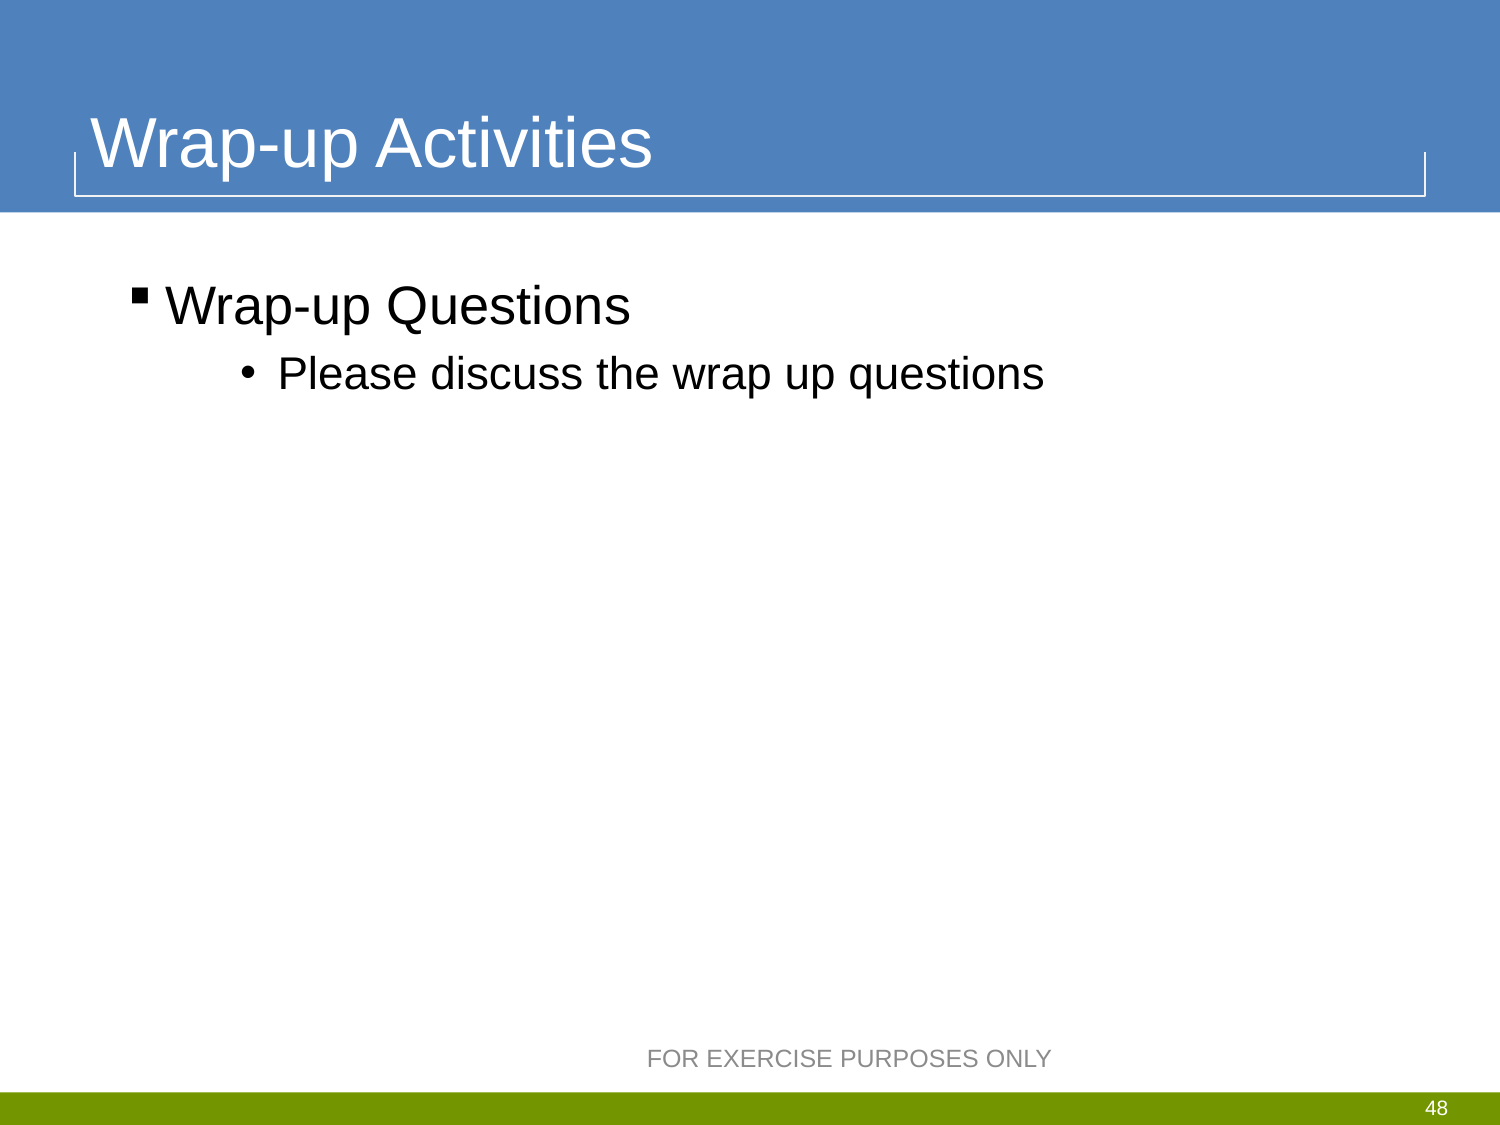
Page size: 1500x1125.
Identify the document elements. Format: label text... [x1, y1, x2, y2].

title Wrap-up Activities [74, 44, 1426, 233]
list Wrap-up Questions Please discuss the wrap up questions [74, 262, 1426, 1006]
footer FOR EXERCISE PURPOSES ONLY [512, 1042, 1188, 1103]
